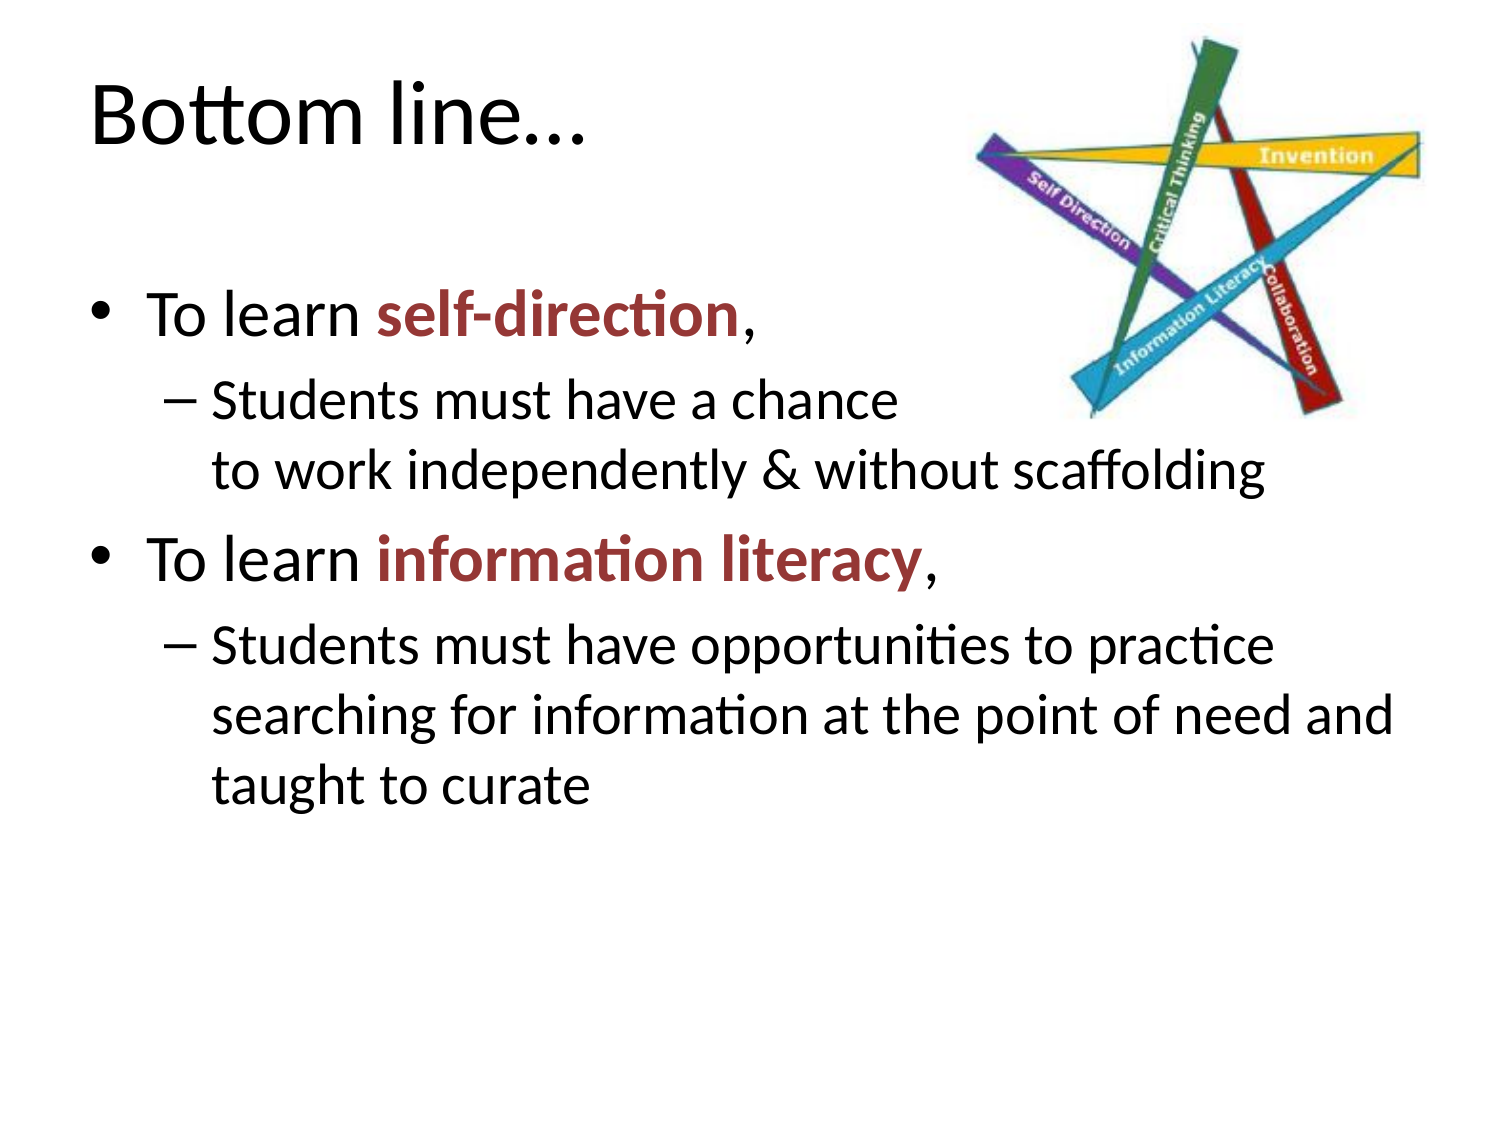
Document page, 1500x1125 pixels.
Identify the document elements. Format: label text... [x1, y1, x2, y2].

picture [938, 22, 1482, 443]
text_box Bottom line… [74, 45, 933, 233]
text_box To learn self-direction, Students must have a chance to work independently & without scaffolding To learn information literacy, Students must have opportunities to practice searching for information at the point of need and taught to curate [74, 262, 1425, 1005]
